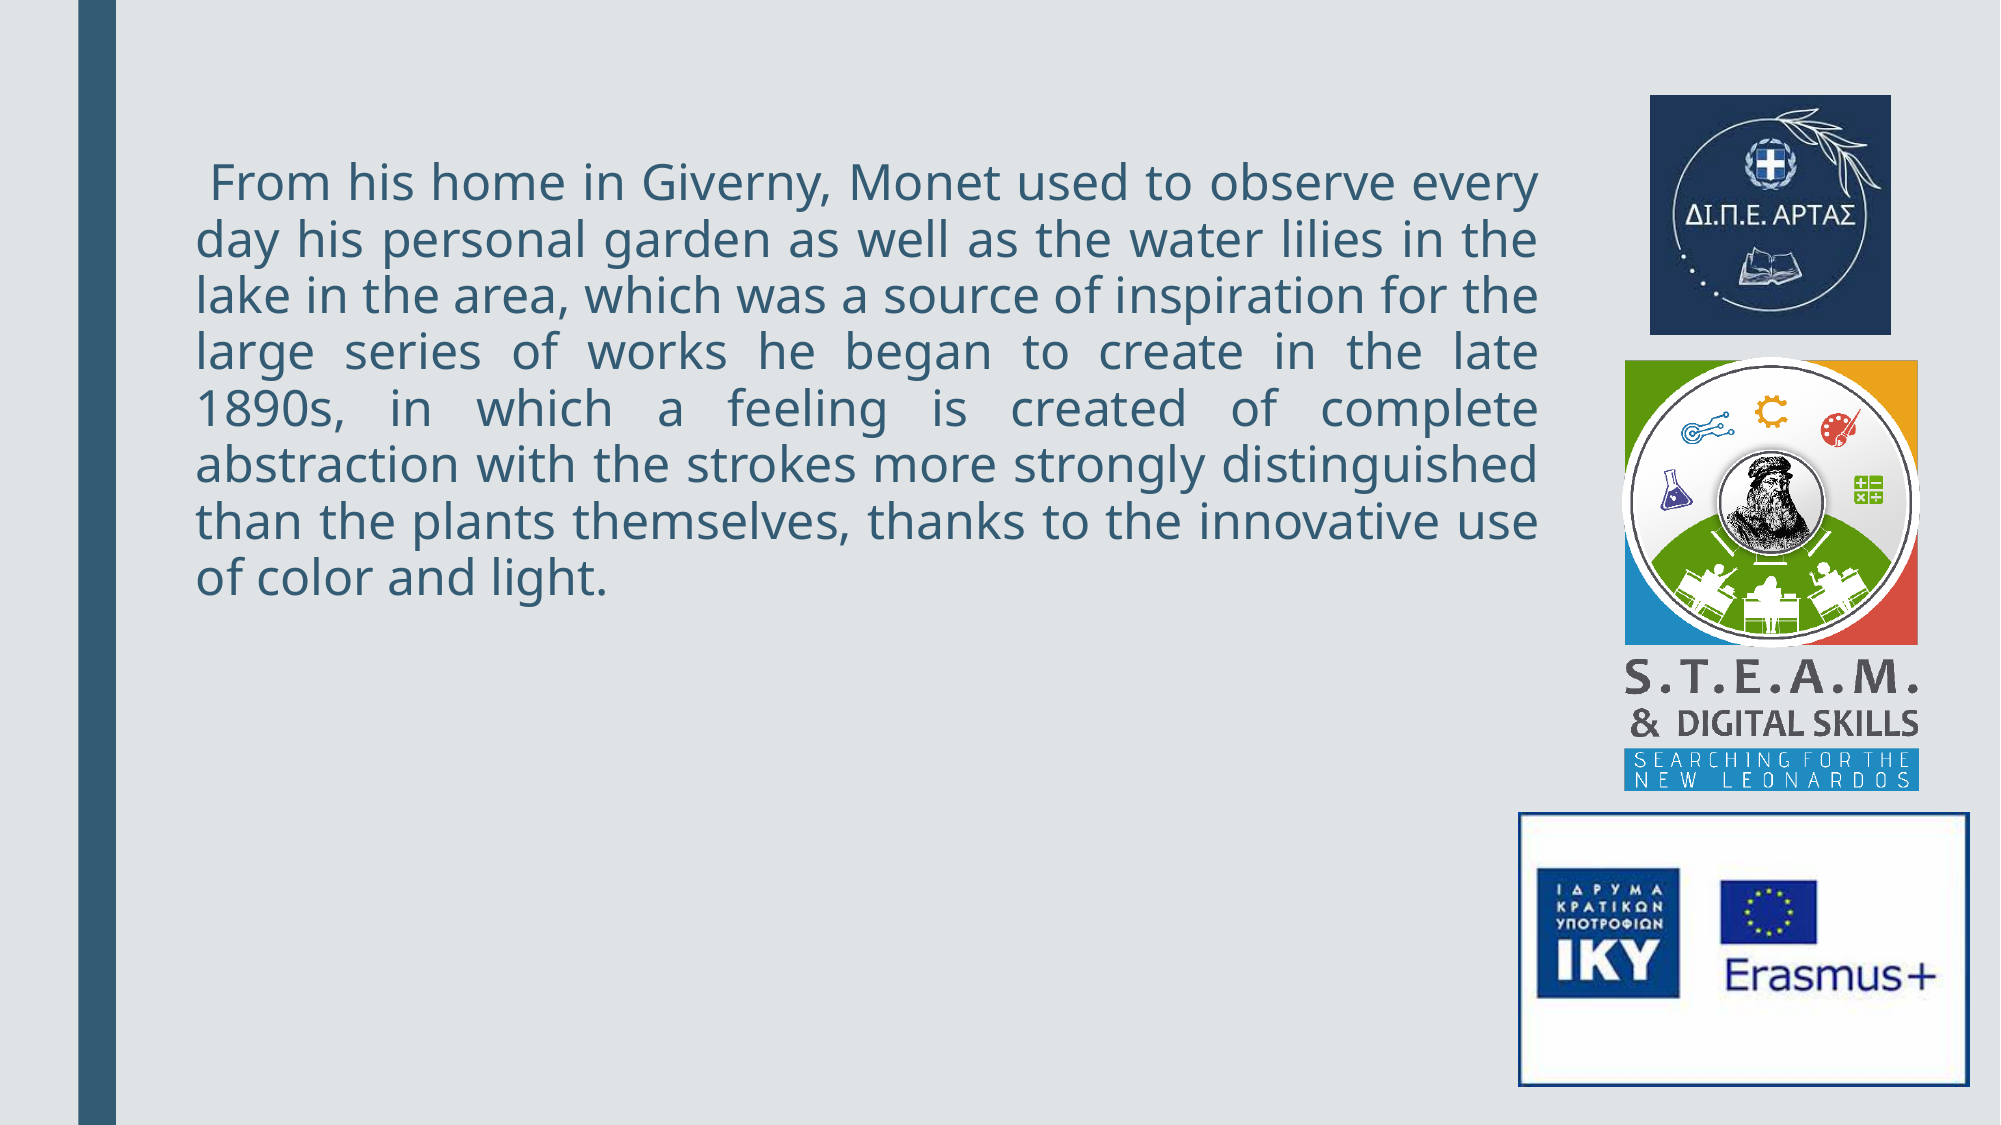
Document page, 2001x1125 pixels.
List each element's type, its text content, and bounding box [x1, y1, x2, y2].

picture [1518, 812, 1970, 1087]
list From his home in Giverny, Monet used to observe every day his personal garden as well as the water lilies in the lake in the area, which was a source of inspiration for the large series of works he began to create in the late 1890s, in which a feeling is created of complete abstraction with the strokes more strongly distinguished than the plants themselves, thanks to the innovative use of color and light. [117, 147, 1556, 1020]
picture [1650, 95, 1891, 335]
picture [1622, 357, 1920, 791]
